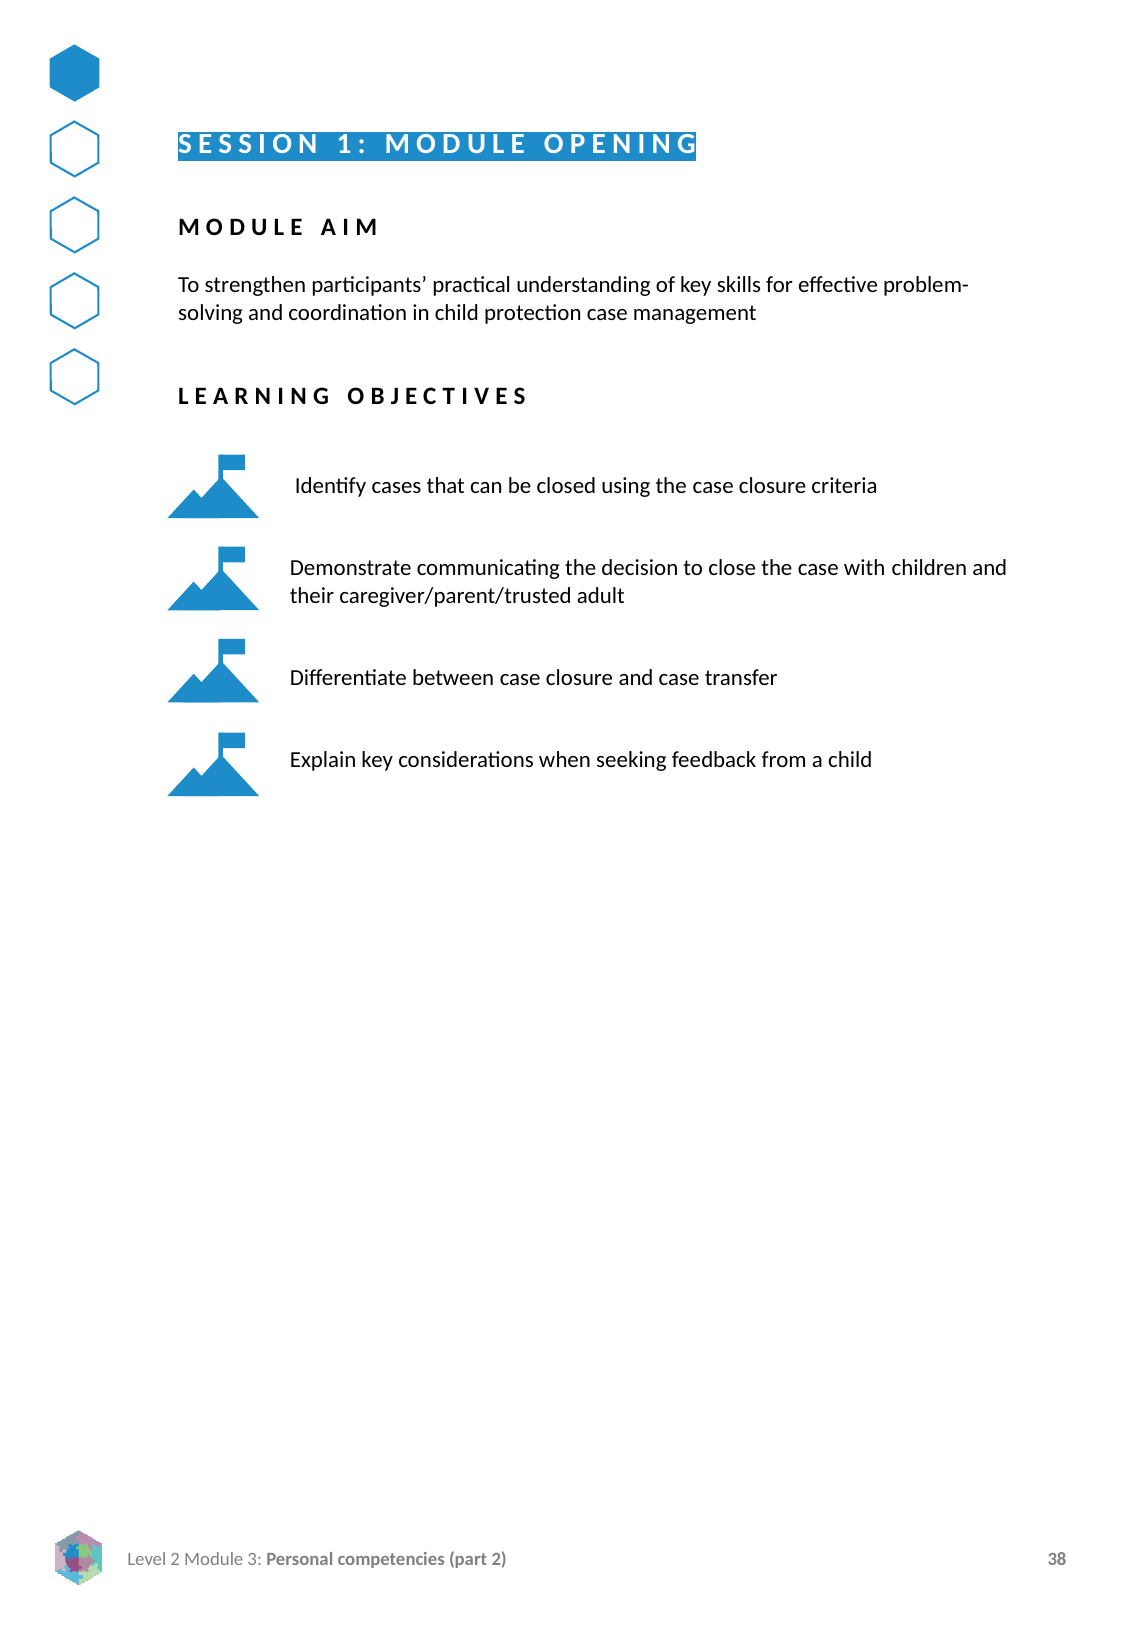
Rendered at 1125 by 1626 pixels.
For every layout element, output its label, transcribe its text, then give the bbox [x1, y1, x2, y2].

text_box [49, 196, 100, 254]
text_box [167, 732, 260, 797]
text_box MODULE AIM [163, 203, 929, 248]
text_box [49, 44, 100, 102]
text_box SESSION 1: MODULE OPENING [163, 116, 1026, 167]
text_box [167, 546, 260, 611]
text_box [167, 454, 260, 519]
text_box LEARNING OBJECTIVES [163, 372, 1026, 417]
text_box [49, 120, 100, 178]
text_box To strengthen participants’ practical understanding of key skills for effective problem-solving and coordination in child protection case management [163, 262, 1026, 332]
text_box [49, 272, 100, 330]
picture [55, 1530, 102, 1585]
text_box Identify cases that can be closed using the case closure criteria Demonstrate communicating the decision to close the case with children and their caregiver/parent/trusted adult Differentiate between case closure and case transfer Explain key considerations when seeking feedback from a child [274, 462, 1026, 780]
text_box [49, 348, 100, 406]
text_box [167, 638, 260, 703]
